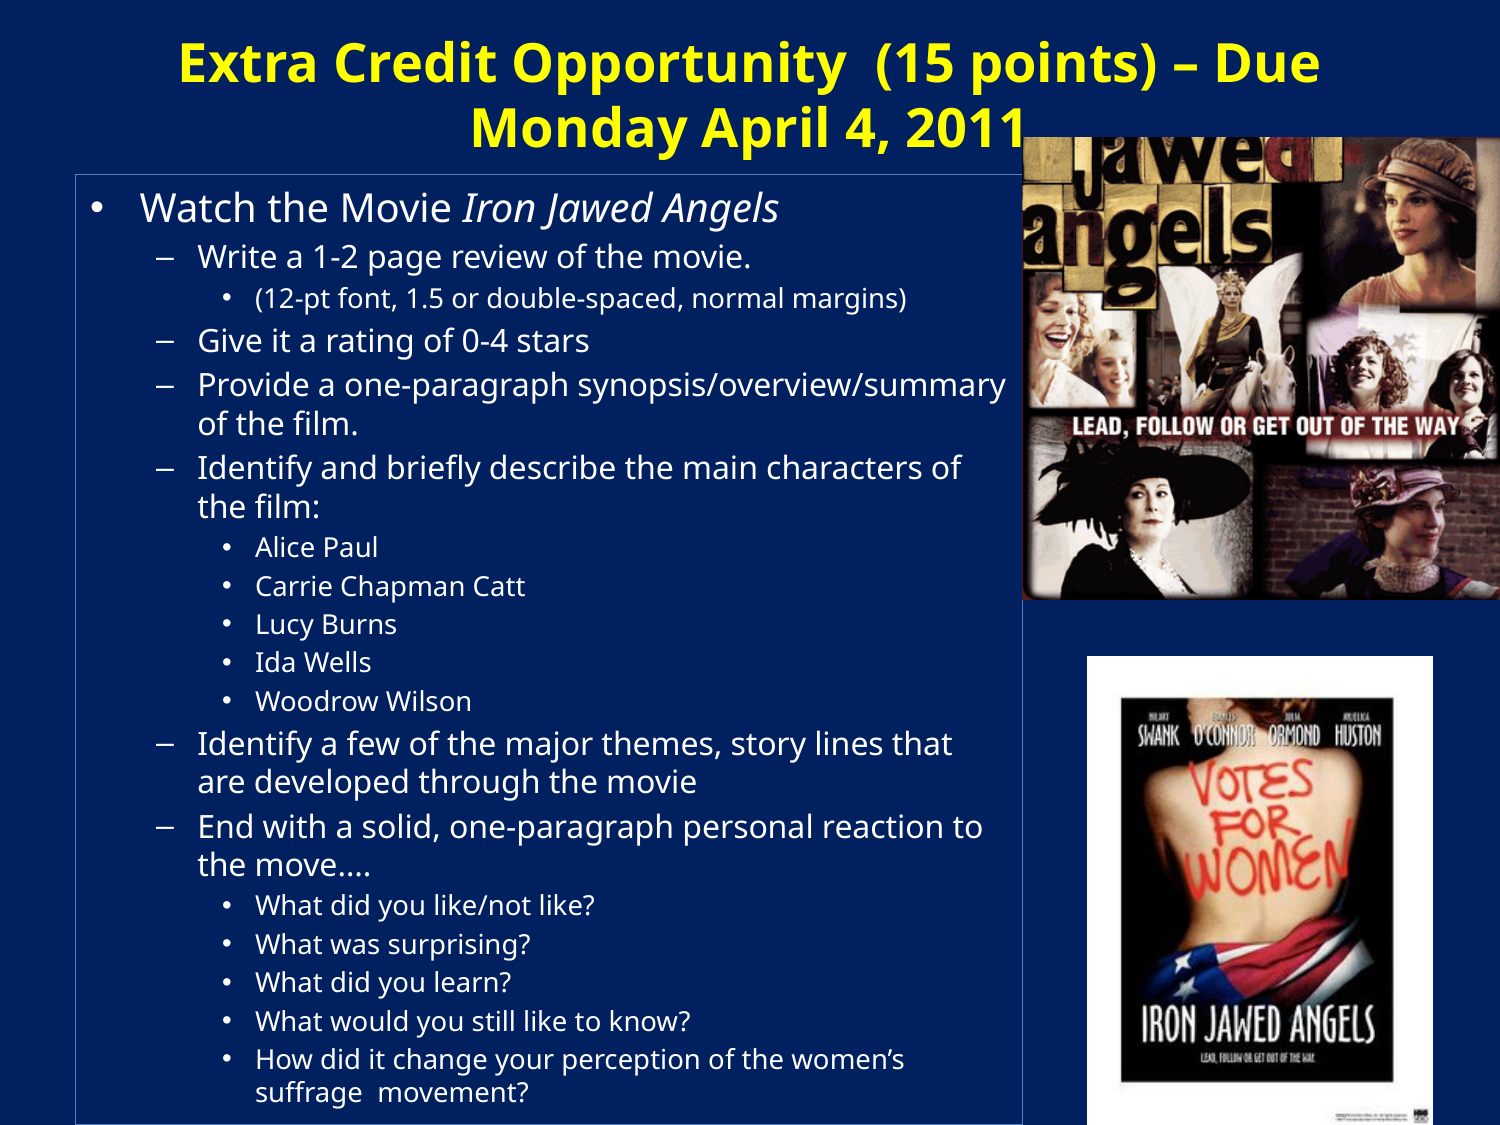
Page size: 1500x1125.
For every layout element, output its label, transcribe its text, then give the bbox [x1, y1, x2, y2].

list Watch the Movie Iron Jawed Angels Write a 1-2 page review of the movie. (12-pt font, 1.5 or double-spaced, normal margins) Give it a rating of 0-4 stars Provide a one-paragraph synopsis/overview/summary of the film. Identify and briefly describe the main characters of the film: Alice Paul Carrie Chapman Catt Lucy Burns Ida Wells Woodrow Wilson Identify a few of the major themes, story lines that are developed through the movie End with a solid, one-paragraph personal reaction to the move…. What did you like/not like? What was surprising? What did you learn? What would you still like to know? How did it change your perception of the women’s suffrage movement? [75, 174, 1023, 1125]
picture [1087, 655, 1434, 1125]
title Extra Credit Opportunity (15 points) – Due Monday April 4, 2011 [75, 0, 1425, 174]
picture [1022, 137, 1500, 601]
